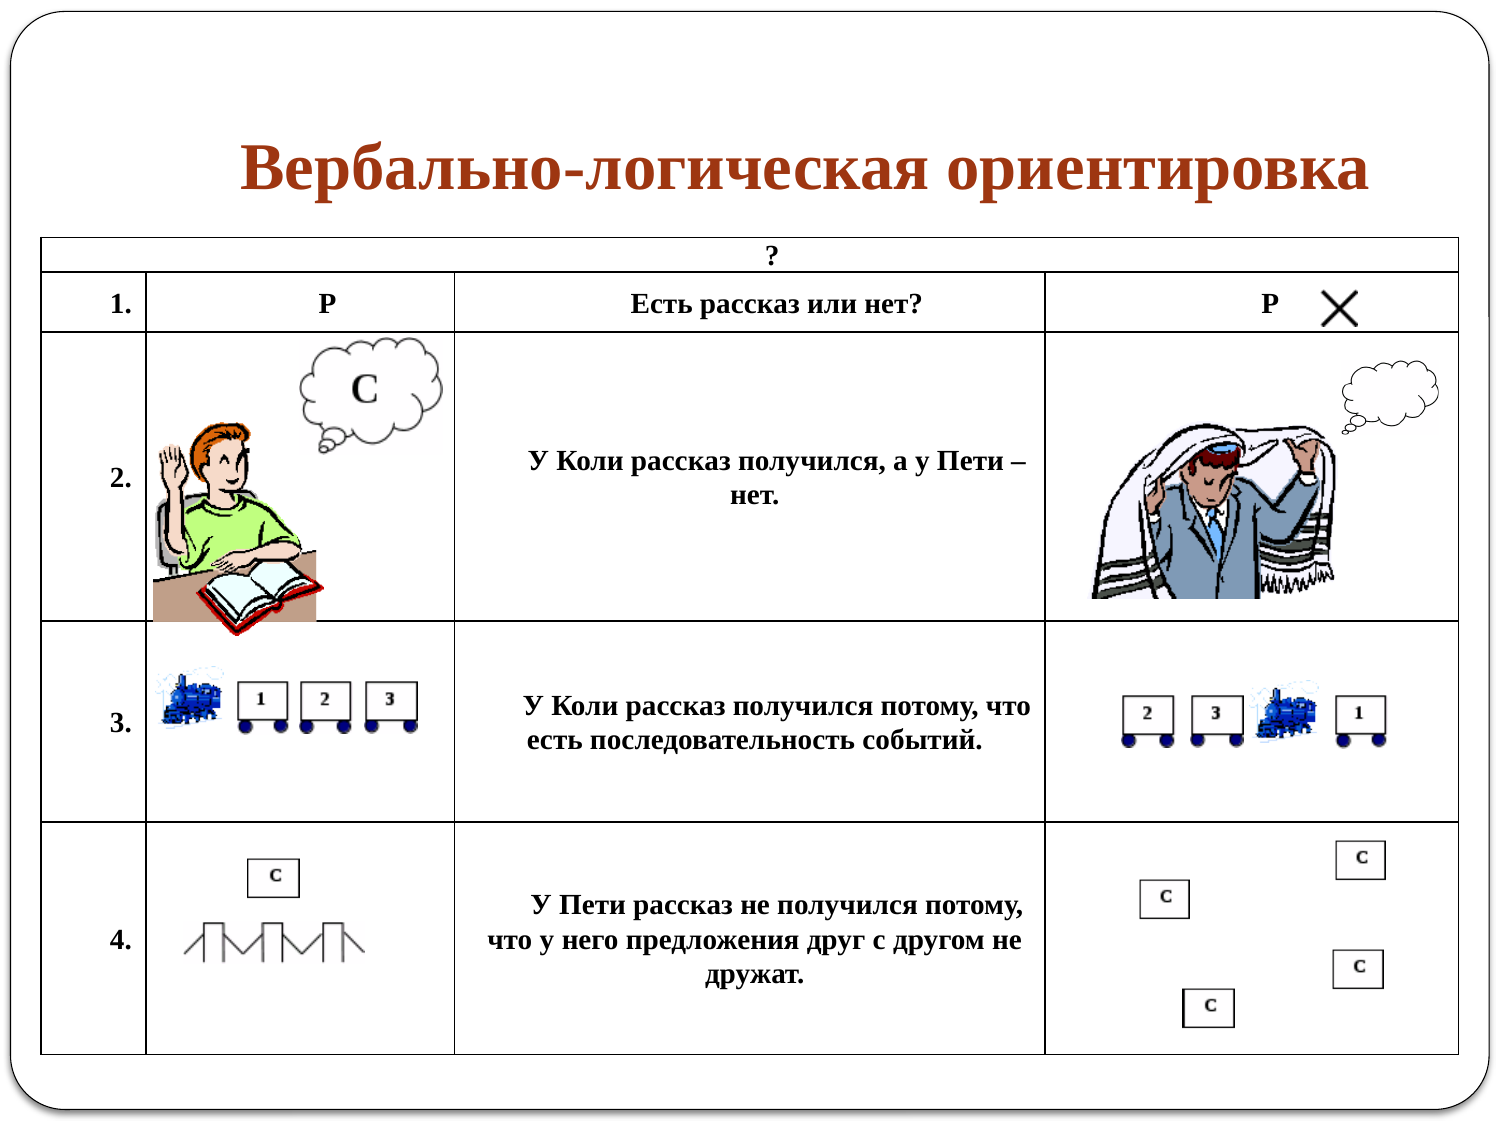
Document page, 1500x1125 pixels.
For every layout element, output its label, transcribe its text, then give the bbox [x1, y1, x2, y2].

title Вербально-логическая ориентировка [100, 31, 1500, 220]
table_cell 4. [42, 823, 145, 1054]
table_cell 2. [42, 333, 145, 620]
table_cell [147, 622, 454, 821]
table_cell [1046, 333, 1458, 620]
picture [1333, 839, 1386, 882]
table_cell 1. [42, 273, 145, 331]
table_cell У Коли рассказ получился потому, что есть последовательность событий. [455, 622, 1044, 821]
picture [1138, 878, 1191, 922]
table_cell У Пети рассказ не получился потому, что у него предложения друг с другом не дружат. [455, 823, 1044, 1054]
table_cell 3. [42, 622, 145, 821]
table_cell Есть рассказ или нет? [455, 273, 1044, 331]
table_cell [1046, 823, 1458, 1054]
table_cell [1046, 622, 1458, 821]
picture [182, 921, 365, 965]
table_header ? [42, 238, 1458, 271]
table_cell [147, 333, 454, 620]
picture [153, 337, 444, 637]
picture [1331, 948, 1384, 991]
picture [1087, 421, 1338, 600]
table_cell У Коли рассказ получился, а у Пети – нет. [455, 333, 1044, 620]
picture [1189, 693, 1244, 748]
picture [1182, 987, 1235, 1031]
picture [1121, 693, 1176, 748]
picture [1333, 693, 1388, 749]
picture [1340, 359, 1440, 435]
table_cell Р [147, 273, 454, 331]
picture [154, 666, 225, 730]
picture [1249, 680, 1319, 744]
table_cell [147, 823, 454, 1054]
picture [299, 680, 353, 734]
picture [363, 679, 418, 734]
table_cell Р [1046, 273, 1458, 331]
picture [1318, 287, 1358, 327]
picture [247, 857, 300, 901]
picture [236, 679, 290, 735]
